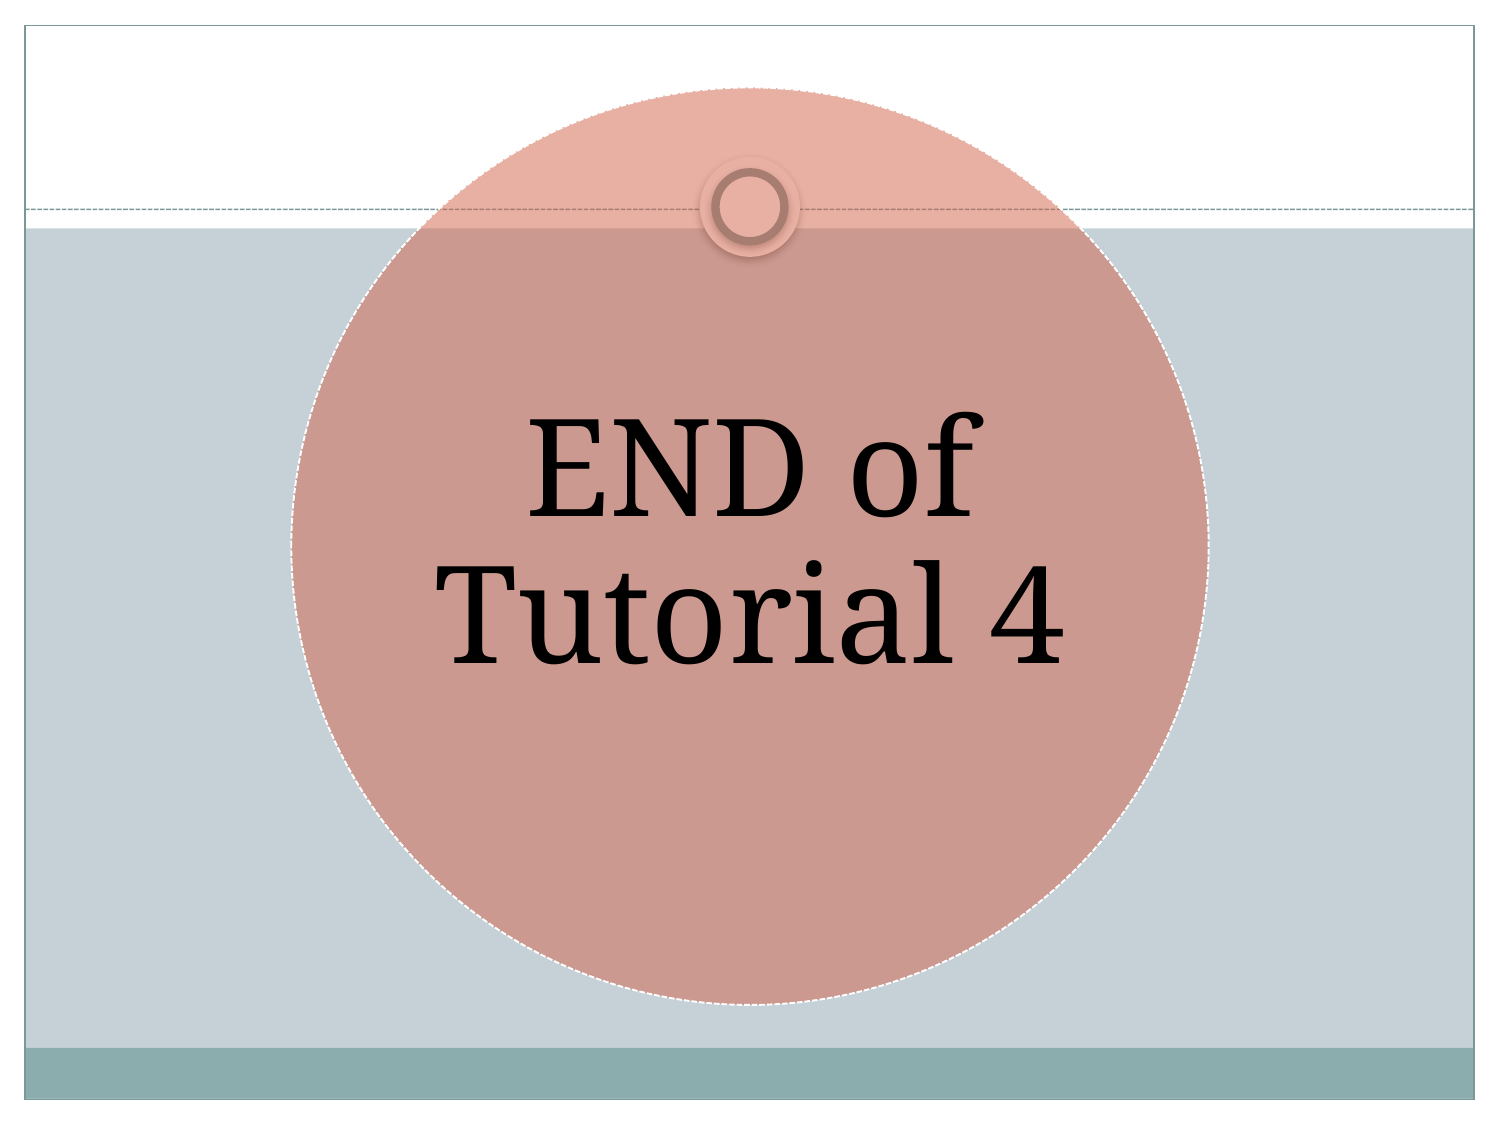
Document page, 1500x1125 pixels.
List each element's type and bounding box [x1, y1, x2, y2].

list [74, 87, 1426, 1006]
